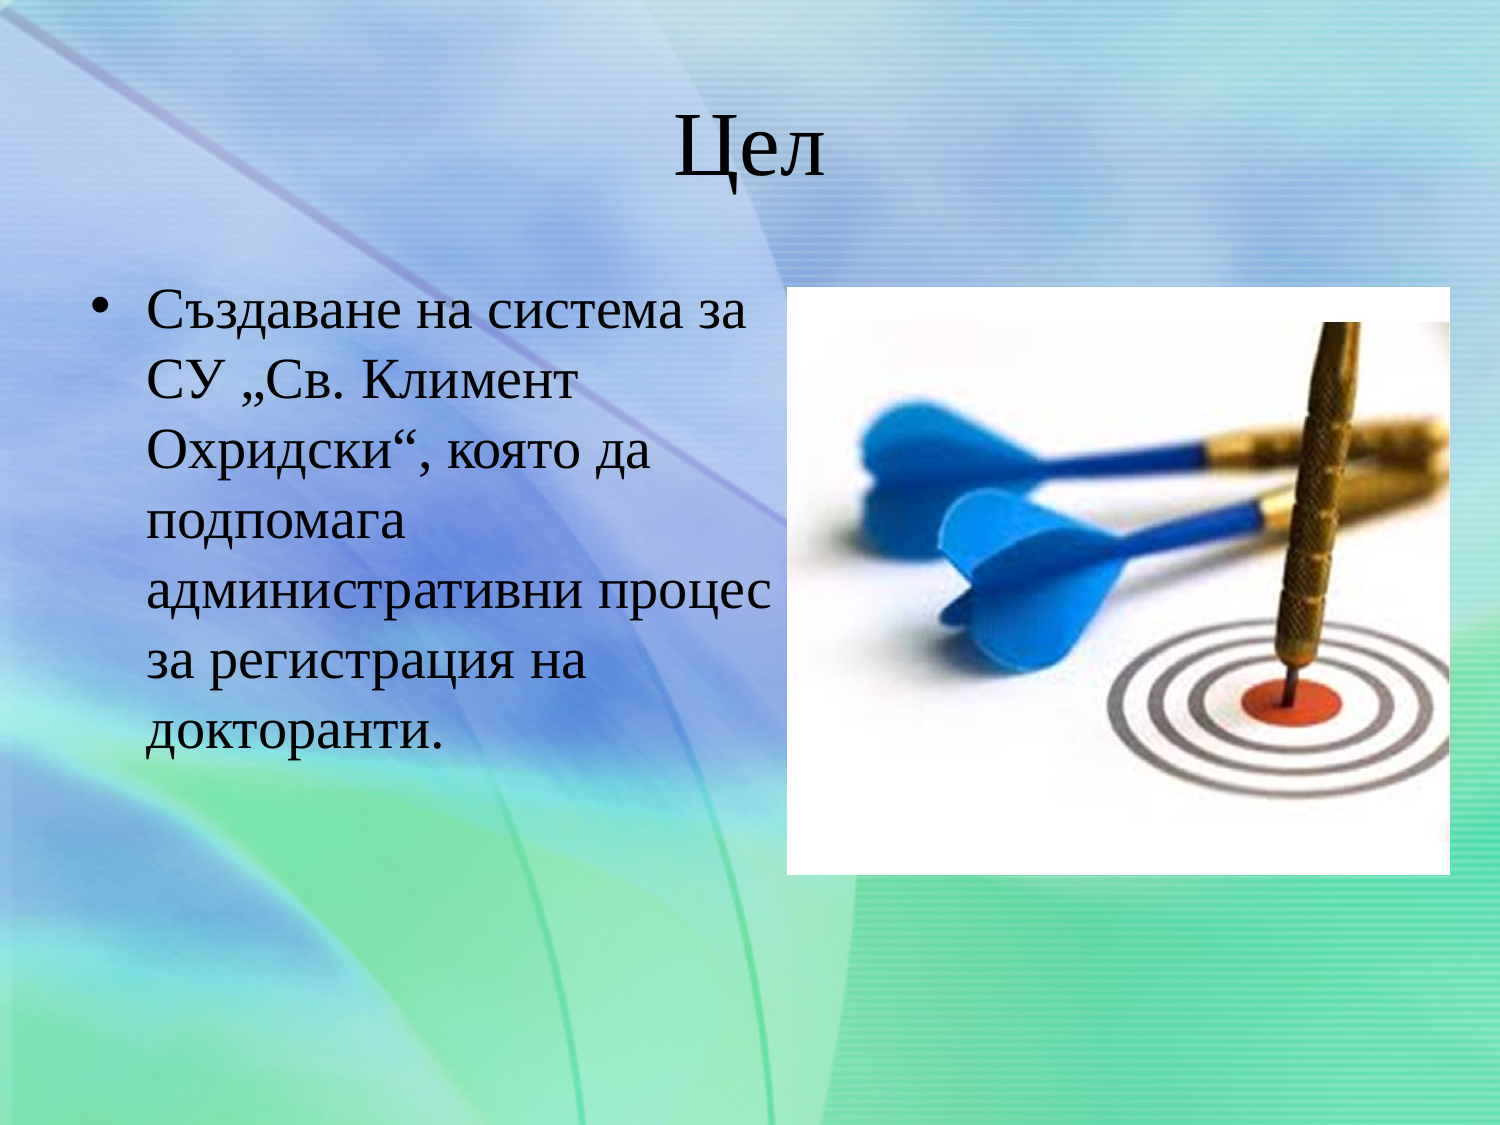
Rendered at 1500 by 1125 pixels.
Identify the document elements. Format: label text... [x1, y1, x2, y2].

list Създаване на система за СУ „Св. Климент Охридски“, която да подпомага административни процес за регистрация на доктoранти. [75, 262, 800, 1005]
picture [0, 0, 1500, 1125]
title Цел [75, 45, 1425, 233]
